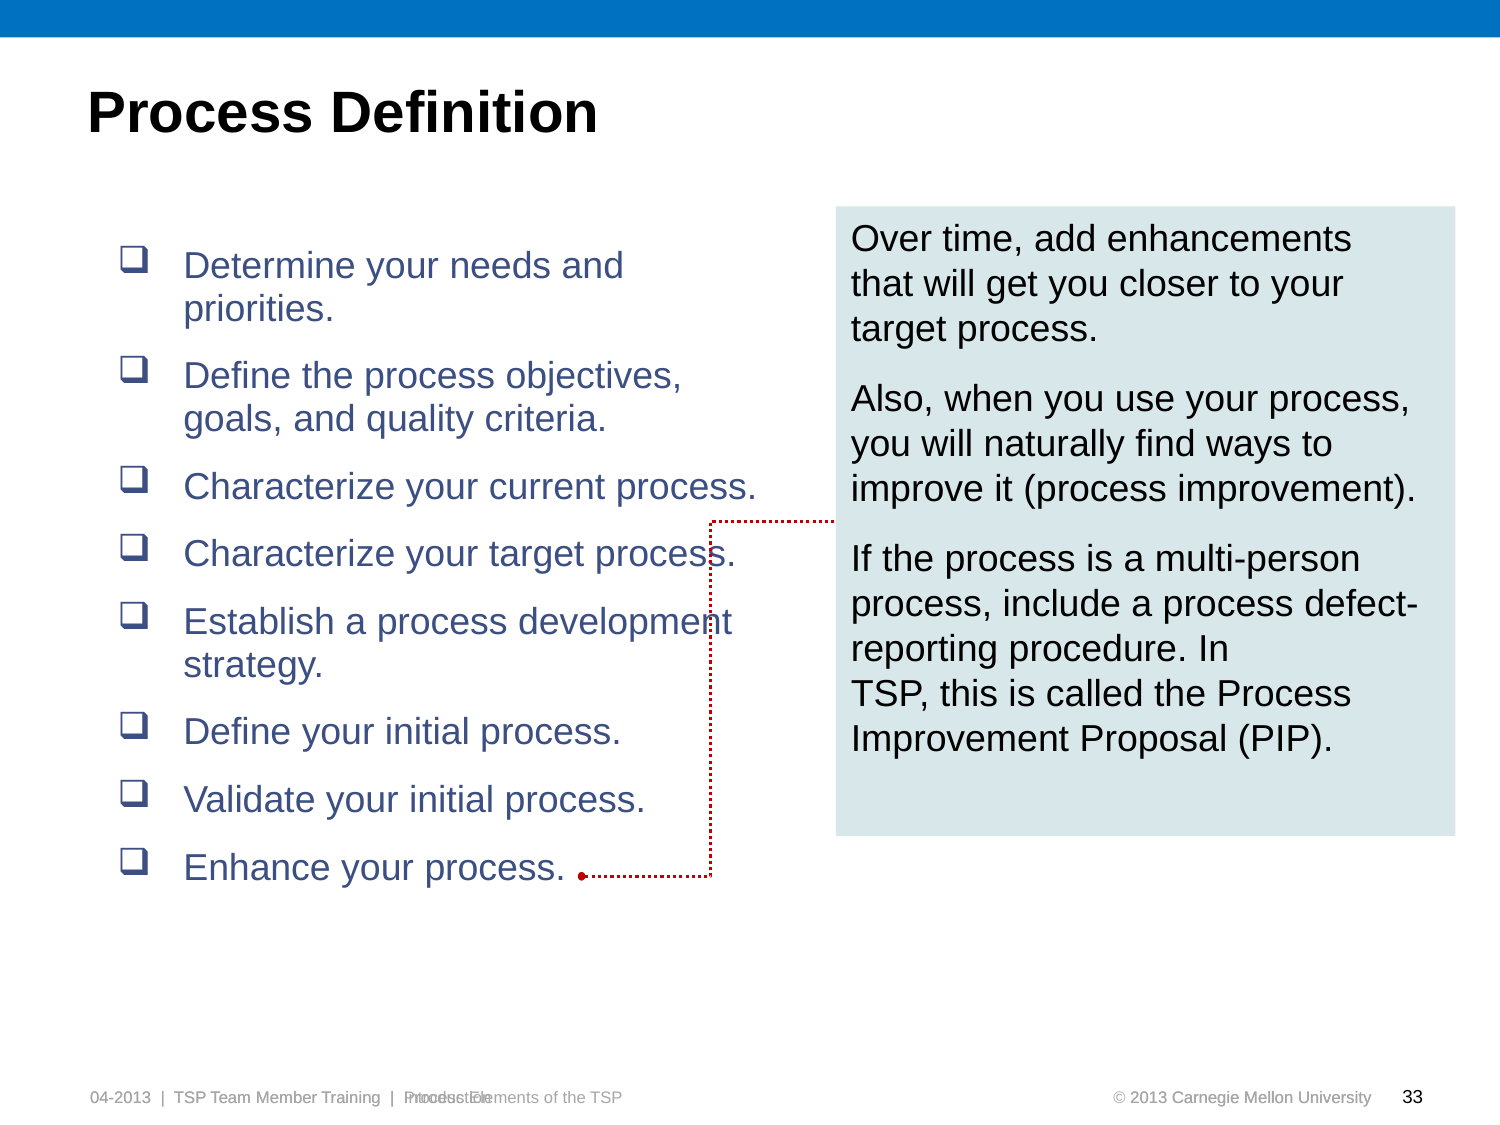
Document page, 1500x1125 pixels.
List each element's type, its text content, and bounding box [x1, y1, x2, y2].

text_box Determine your needs and priorities. Define the process objectives, goals, and quality criteria. Characterize your current process. Characterize your target process. Establish a process development strategy. Define your initial process. Validate your initial process. Enhance your process. [37, 236, 788, 897]
title Process Definition [87, 87, 1439, 226]
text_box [577, 206, 1456, 881]
